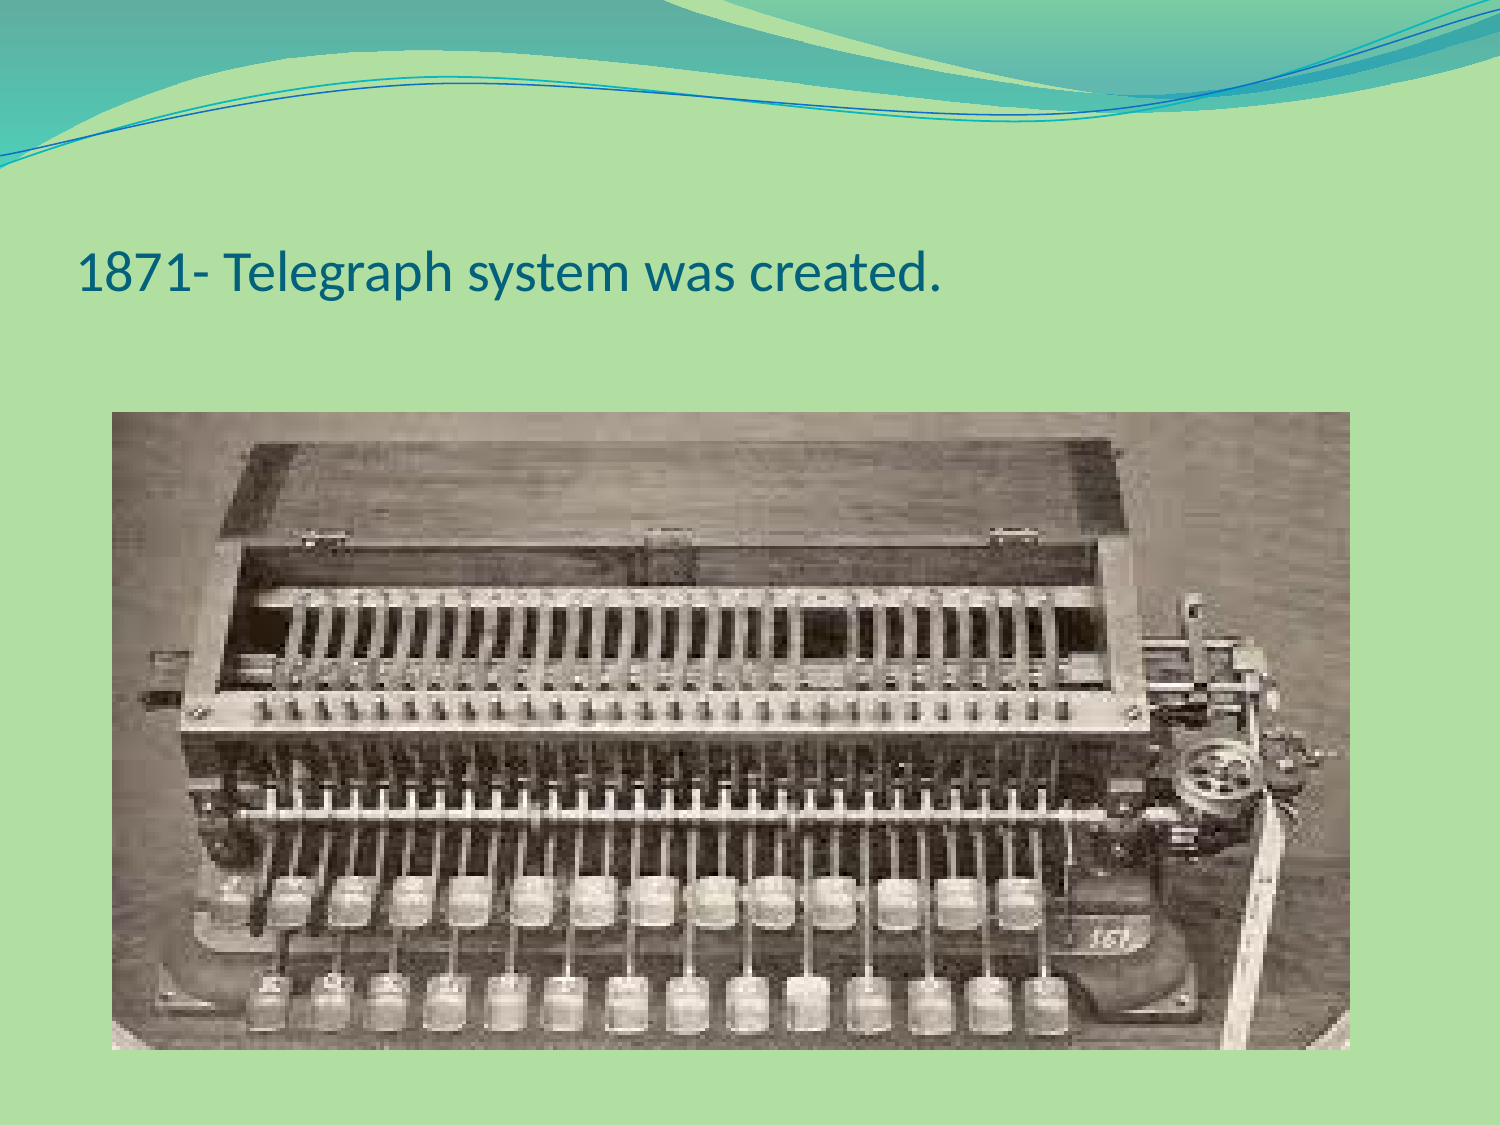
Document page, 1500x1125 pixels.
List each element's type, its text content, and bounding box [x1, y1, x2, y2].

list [112, 412, 1351, 1051]
title 1871- Telegraph system was created. [75, 115, 1425, 303]
